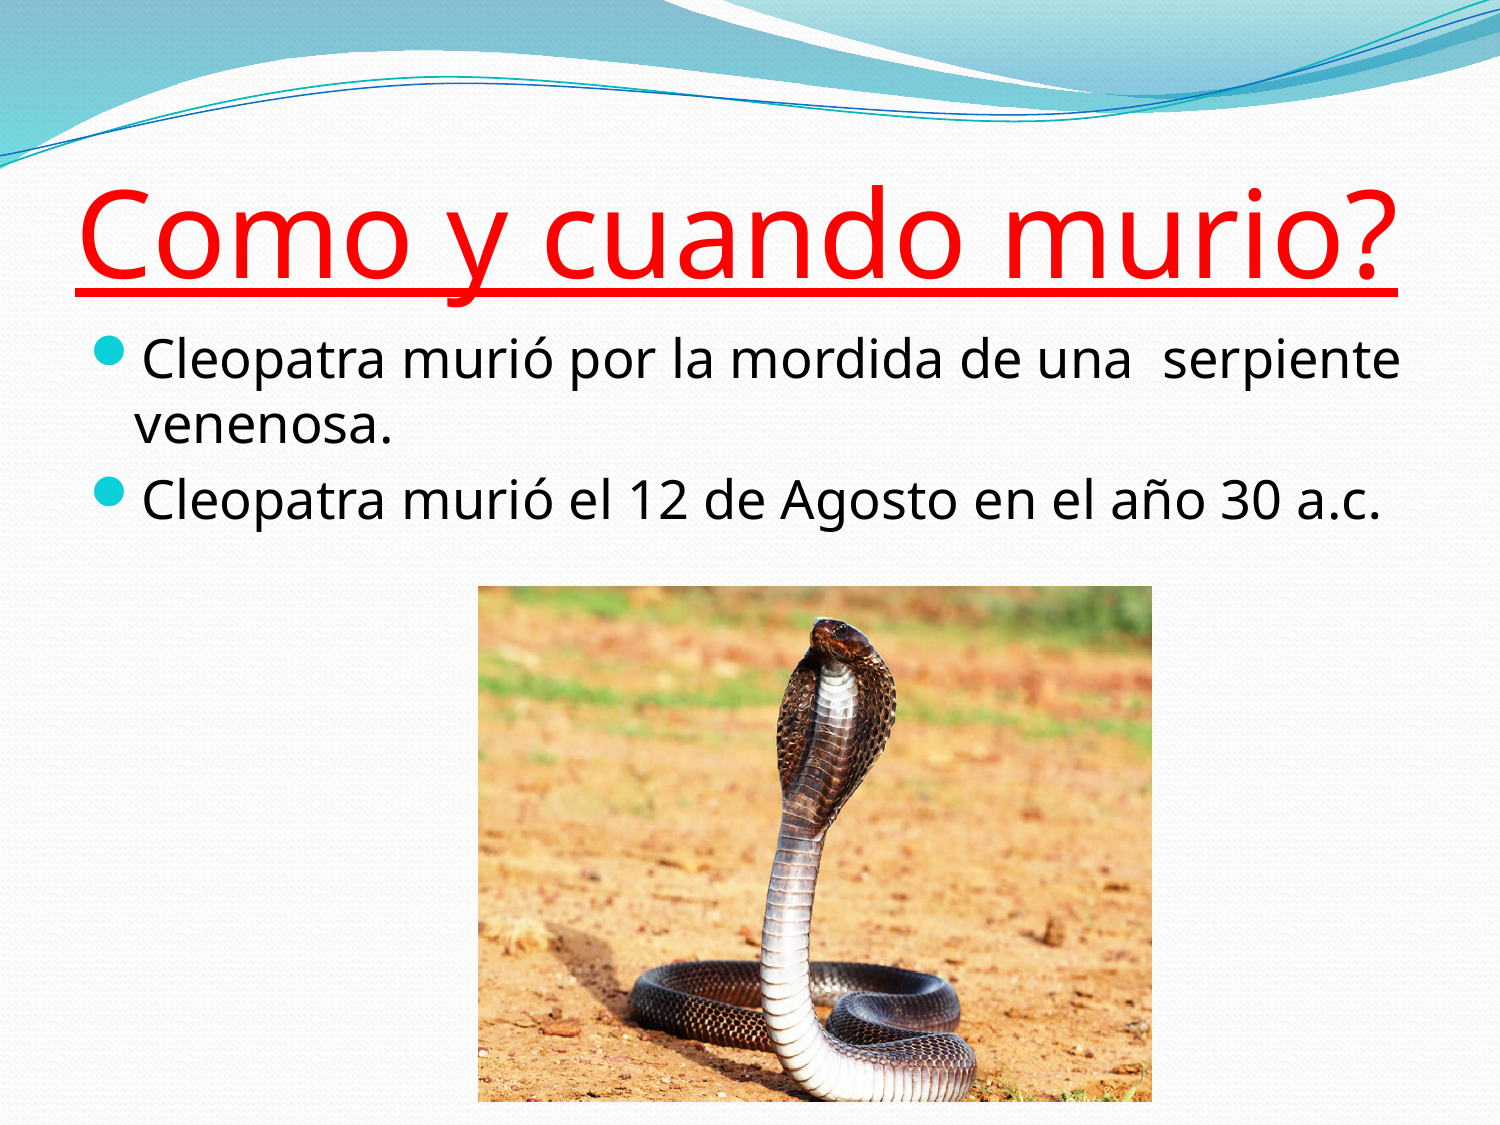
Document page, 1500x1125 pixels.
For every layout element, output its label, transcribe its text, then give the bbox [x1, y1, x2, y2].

list Cleopatra murió por la mordida de una serpiente venenosa. Cleopatra murió el 12 de Agosto en el año 30 a.c. [75, 317, 1425, 1038]
picture [478, 585, 1152, 1102]
title Como y cuando murio? [75, 115, 1425, 303]
